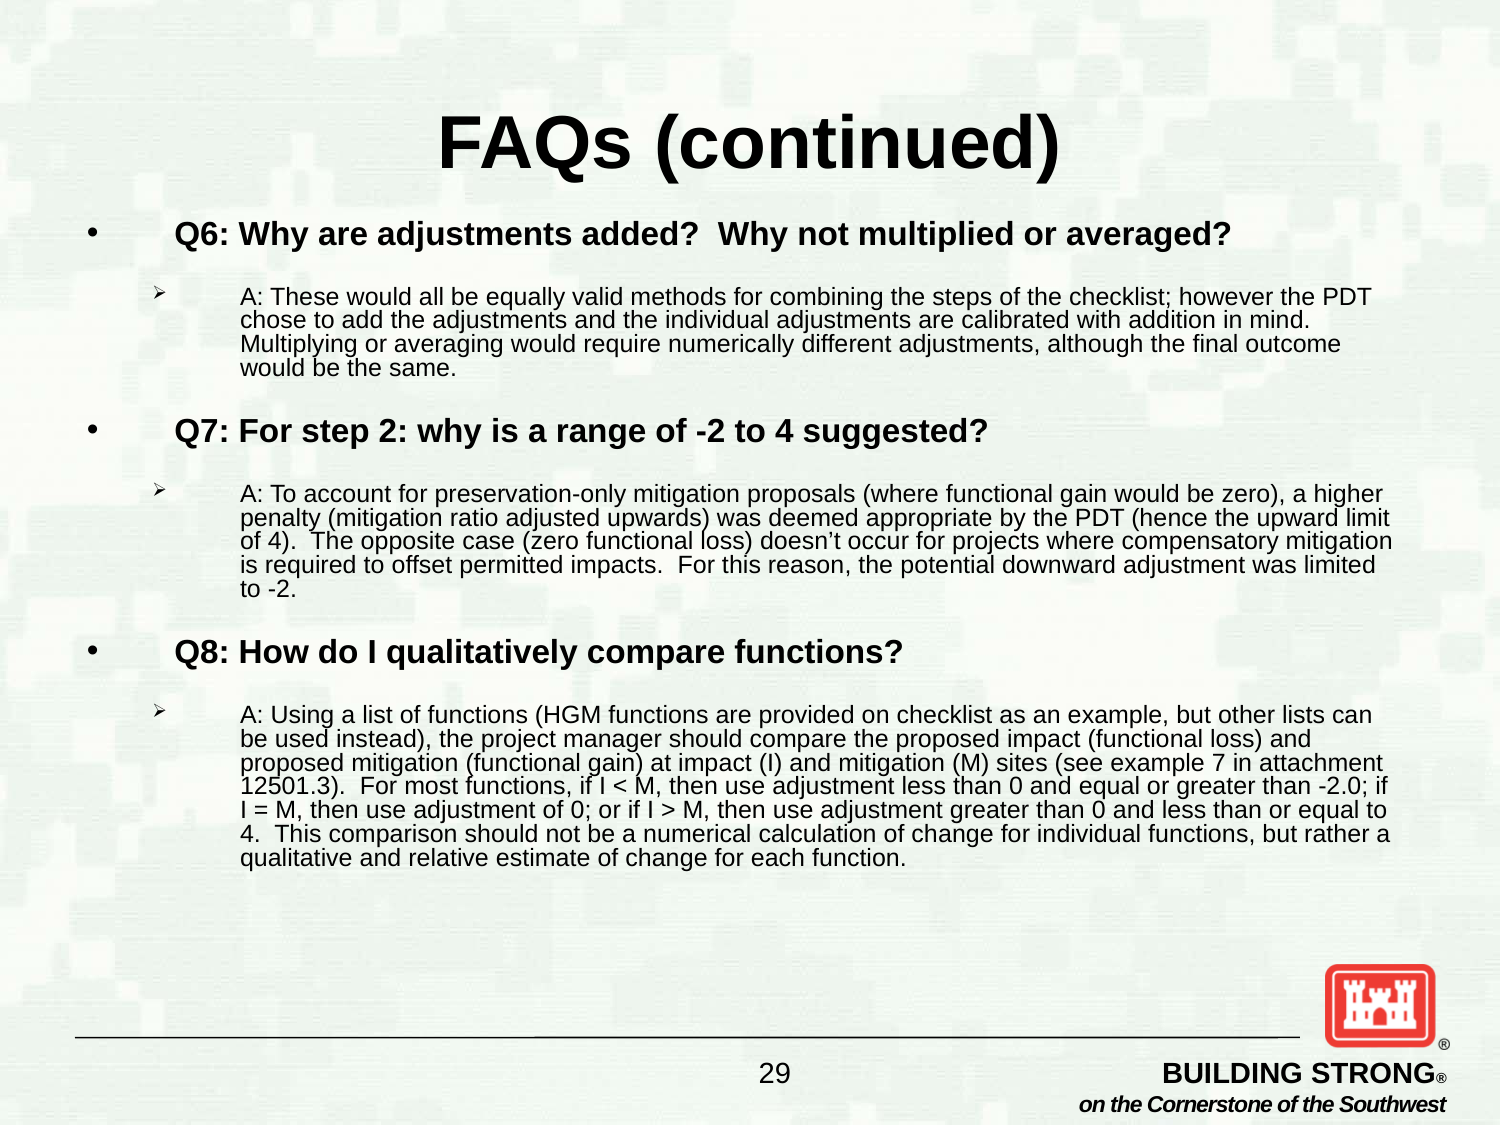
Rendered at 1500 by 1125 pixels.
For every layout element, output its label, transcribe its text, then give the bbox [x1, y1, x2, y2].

list Q6: Why are adjustments added? Why not multiplied or averaged? A: These would all be equally valid methods for combining the steps of the checklist; however the PDT chose to add the adjustments and the individual adjustments are calibrated with addition in mind. Multiplying or averaging would require numerically different adjustments, although the final outcome would be the same. Q7: For step 2: why is a range of -2 to 4 suggested? A: To account for preservation-only mitigation proposals (where functional gain would be zero), a higher penalty (mitigation ratio adjusted upwards) was deemed appropriate by the PDT (hence the upward limit of 4). The opposite case (zero functional loss) doesn’t occur for projects where compensatory mitigation is required to offset permitted impacts. For this reason, the potential downward adjustment was limited to -2. Q8: How do I qualitatively compare functions? A: Using a list of functions (HGM functions are provided on checklist as an example, but other lists can be used instead), the project manager should compare the proposed impact (functional loss) and proposed mitigation (functional gain) at impact (I) and mitigation (M) sites (see example 7 in attachment 12501.3). For most functions, if I < M, then use adjustment less than 0 and equal or greater than -2.0; if I = M, then use adjustment of 0; or if I > M, then use adjustment greater than 0 and less than or equal to 4. This comparison should not be a numerical calculation of change for individual functions, but rather a qualitative and relative estimate of change for each function. [62, 212, 1413, 1013]
picture [0, 0, 1500, 1125]
slide_number 29 [599, 1046, 951, 1125]
title FAQs (continued) [74, 44, 1426, 233]
